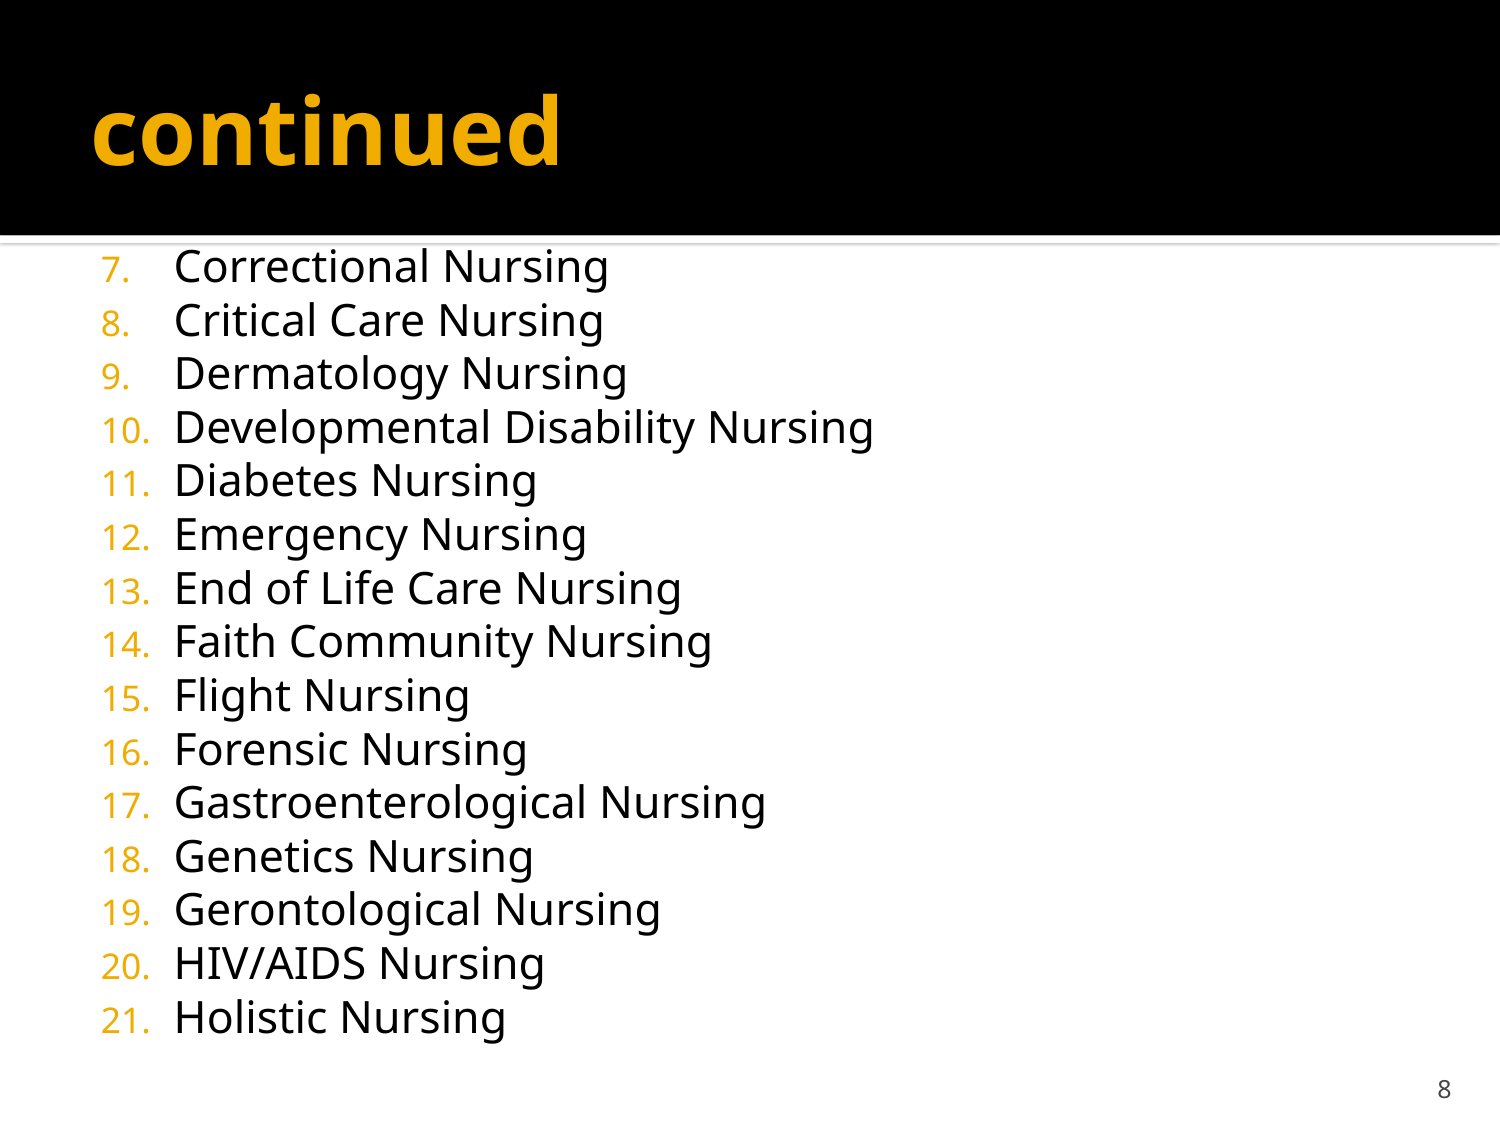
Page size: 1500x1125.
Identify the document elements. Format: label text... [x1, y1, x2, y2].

title continued [75, 25, 1425, 222]
slide_number 8 [1345, 1062, 1467, 1108]
list Correctional Nursing Critical Care Nursing Dermatology Nursing Developmental Disability Nursing Diabetes Nursing Emergency Nursing End of Life Care Nursing Faith Community Nursing Flight Nursing Forensic Nursing Gastroenterological Nursing Genetics Nursing Gerontological Nursing HIV/AIDS Nursing Holistic Nursing [75, 222, 1425, 1050]
